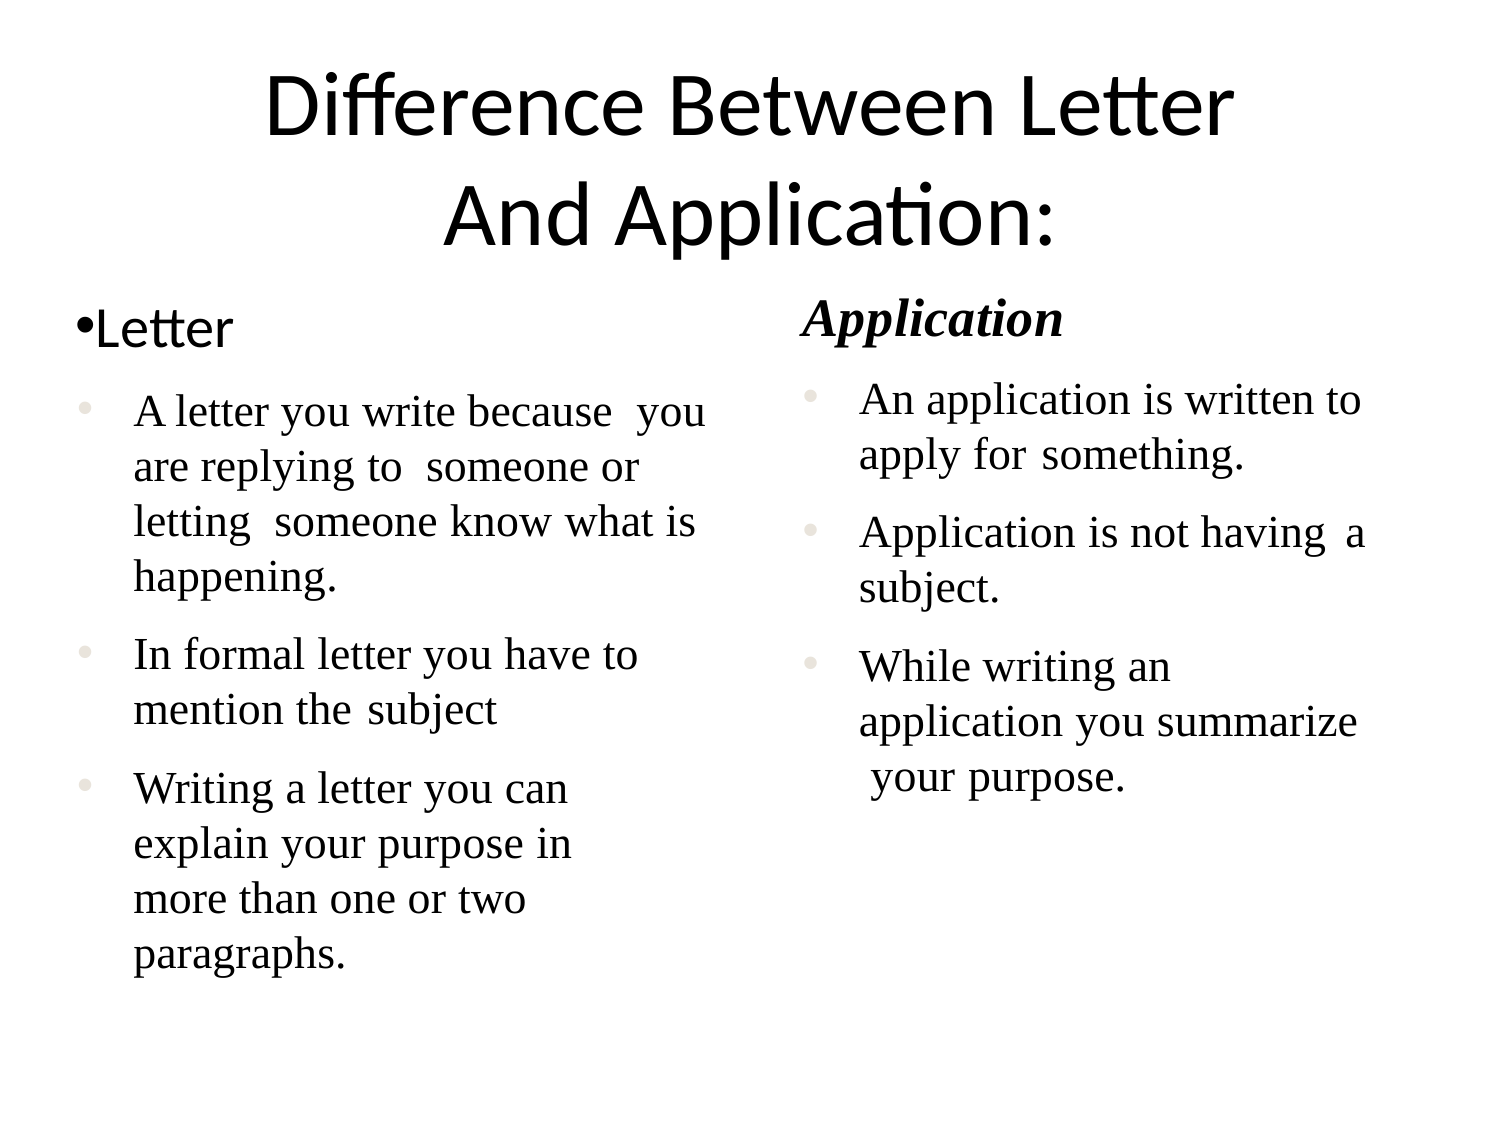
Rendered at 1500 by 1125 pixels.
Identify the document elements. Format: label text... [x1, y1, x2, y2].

text_box Application An application is written to apply for something. Application is not having a subject. While writing an application you summarize your purpose. [800, 255, 1379, 801]
list Letter A letter you write because you are replying to someone or letting someone know what is happening. In formal letter you have to mention the subject Writing a letter you can explain your purpose in more than one or two paragraphs. [75, 262, 738, 978]
title Difference Between Letter And Application: [182, 41, 1317, 264]
